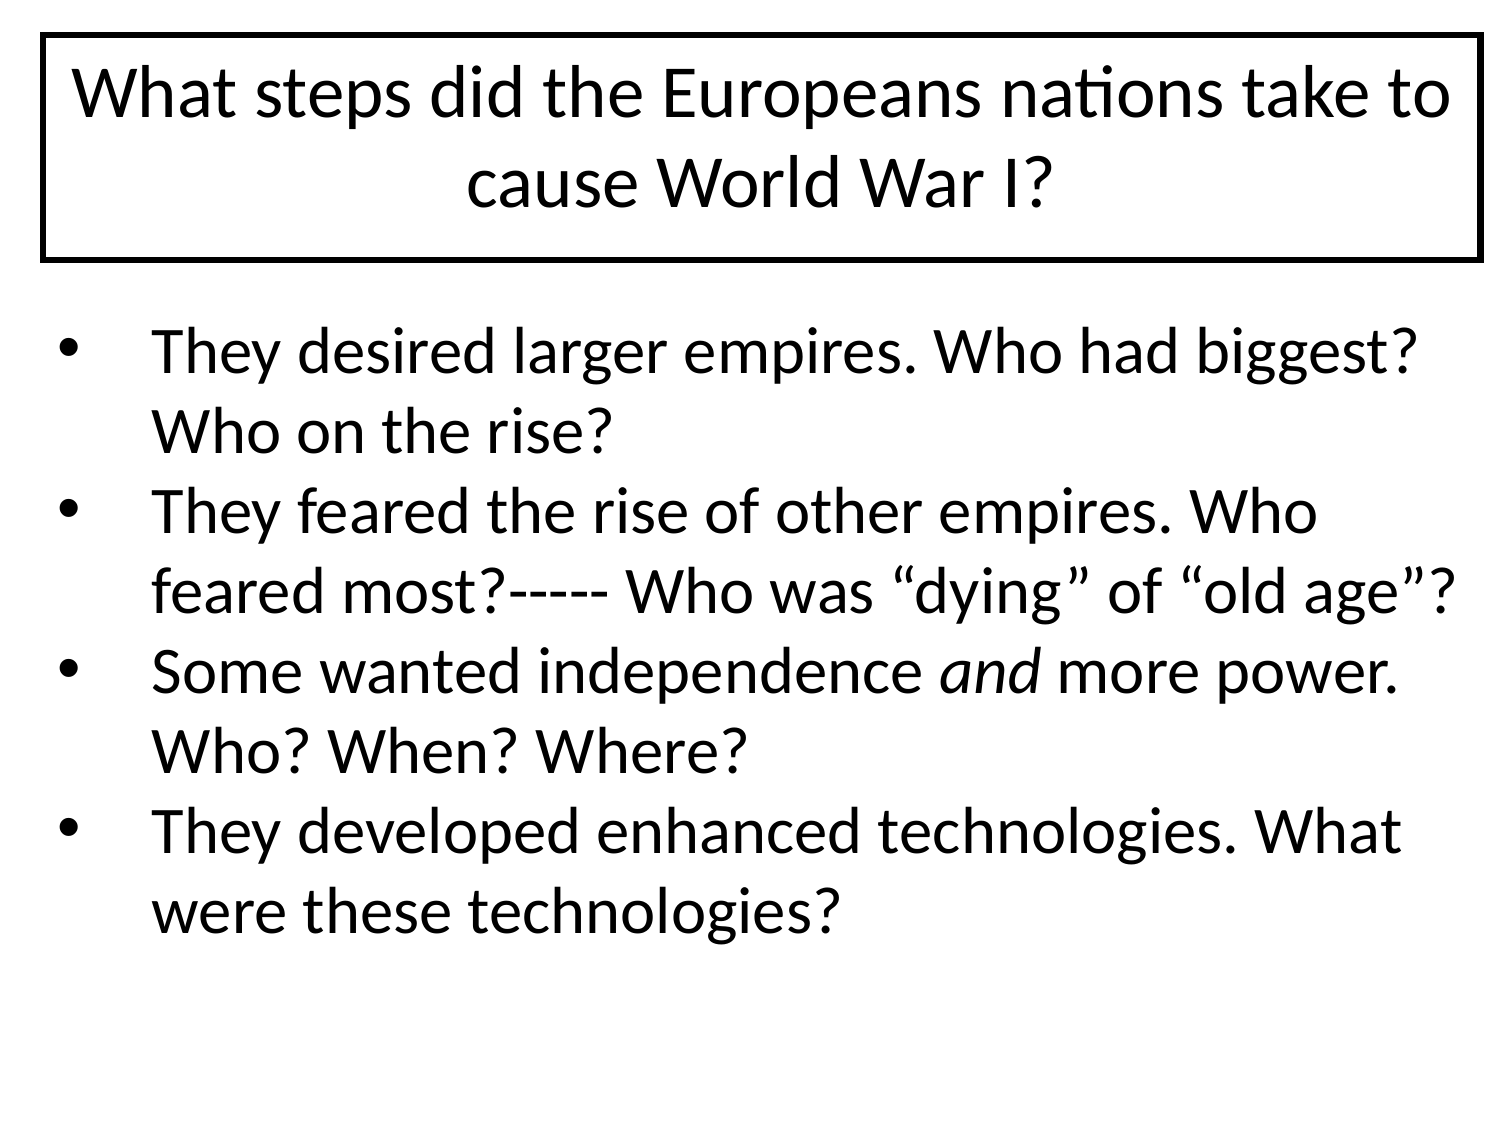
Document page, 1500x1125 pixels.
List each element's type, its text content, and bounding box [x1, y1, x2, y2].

text_box They desired larger empires. Who had biggest? Who on the rise? They feared the rise of other empires. Who feared most?----- Who was “dying” of “old age”? Some wanted independence and more power. Who? When? Where? They developed enhanced technologies. What were these technologies? [43, 299, 1479, 954]
text_box What steps did the Europeans nations take to cause World War I? [43, 35, 1481, 260]
